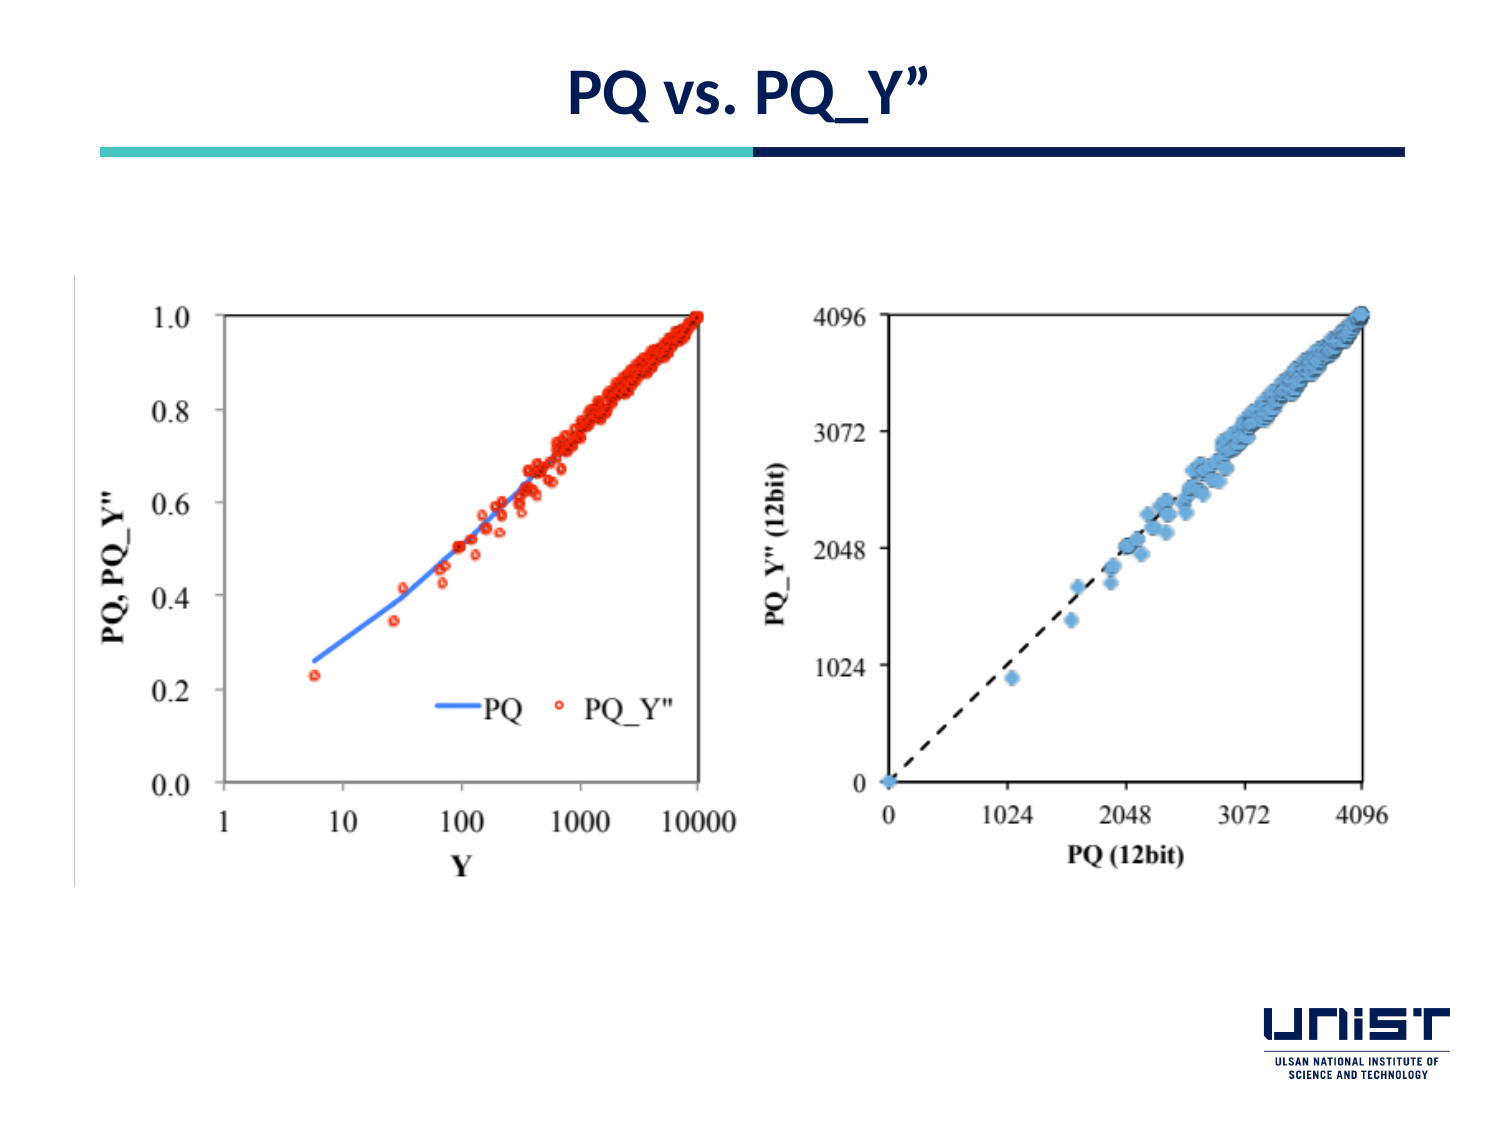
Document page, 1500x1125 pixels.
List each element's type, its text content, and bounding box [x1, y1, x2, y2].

picture [73, 275, 1422, 887]
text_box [100, 148, 1404, 156]
picture [1261, 1003, 1454, 1082]
title PQ vs. PQ_Y” [103, 157, 1397, 163]
title PQ vs. PQ_Y” [103, 24, 1397, 147]
